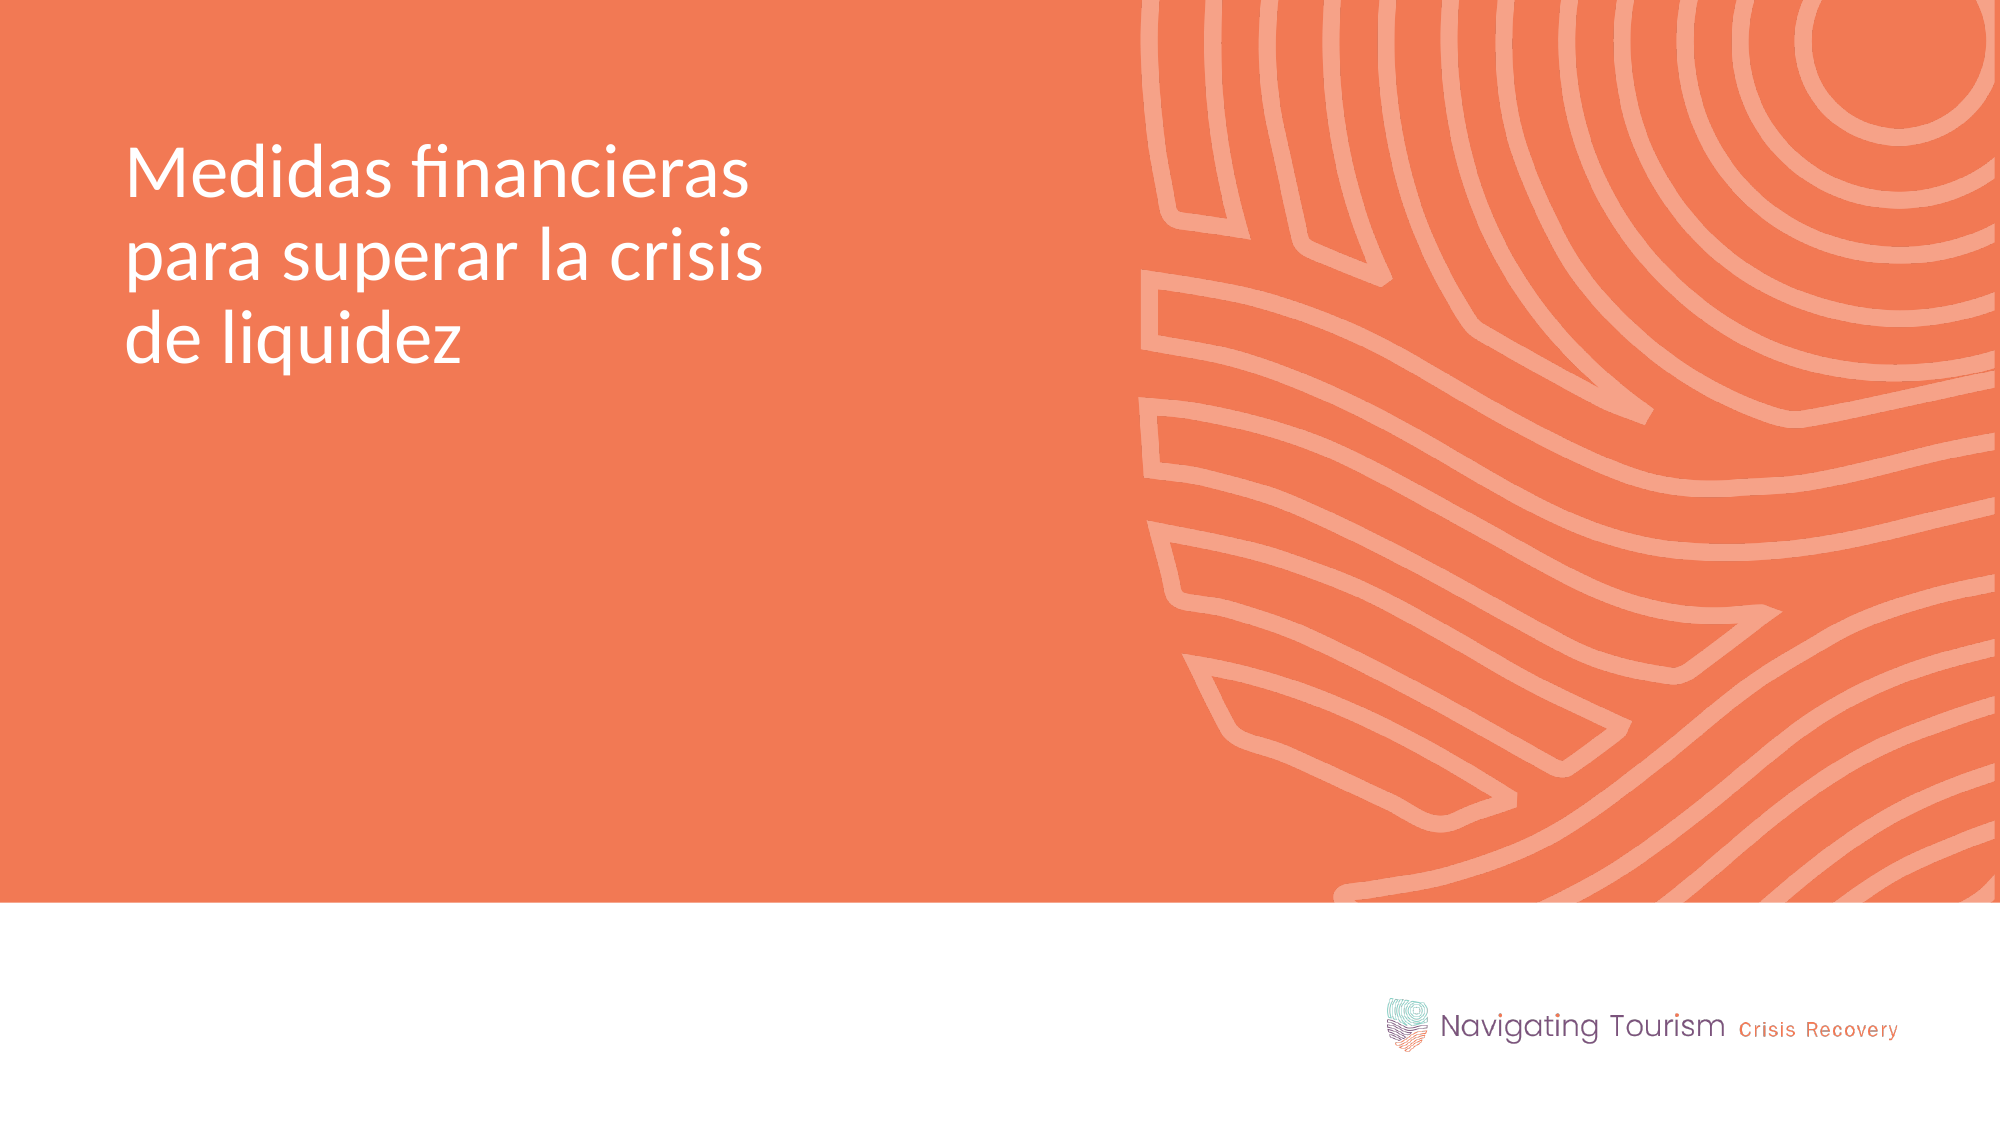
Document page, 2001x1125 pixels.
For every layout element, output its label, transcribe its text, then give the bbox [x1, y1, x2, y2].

picture [1434, 1000, 1899, 1050]
picture [1138, 0, 1995, 903]
picture [1387, 993, 1433, 1056]
list Medidas financieras para superar la crisis de liquidez [109, 123, 820, 394]
